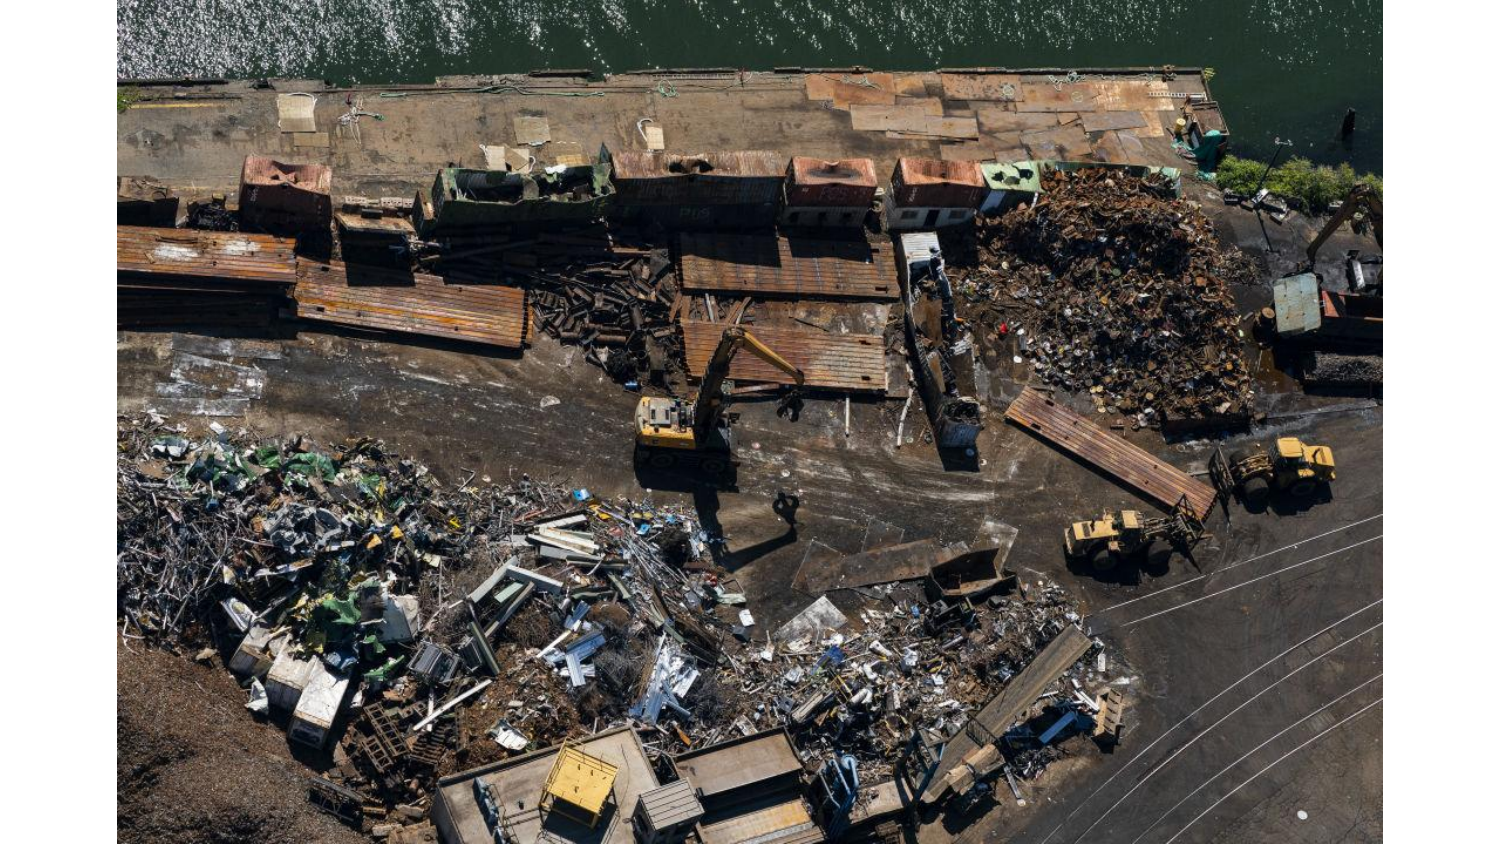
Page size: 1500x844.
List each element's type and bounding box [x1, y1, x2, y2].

picture [116, 0, 1383, 844]
